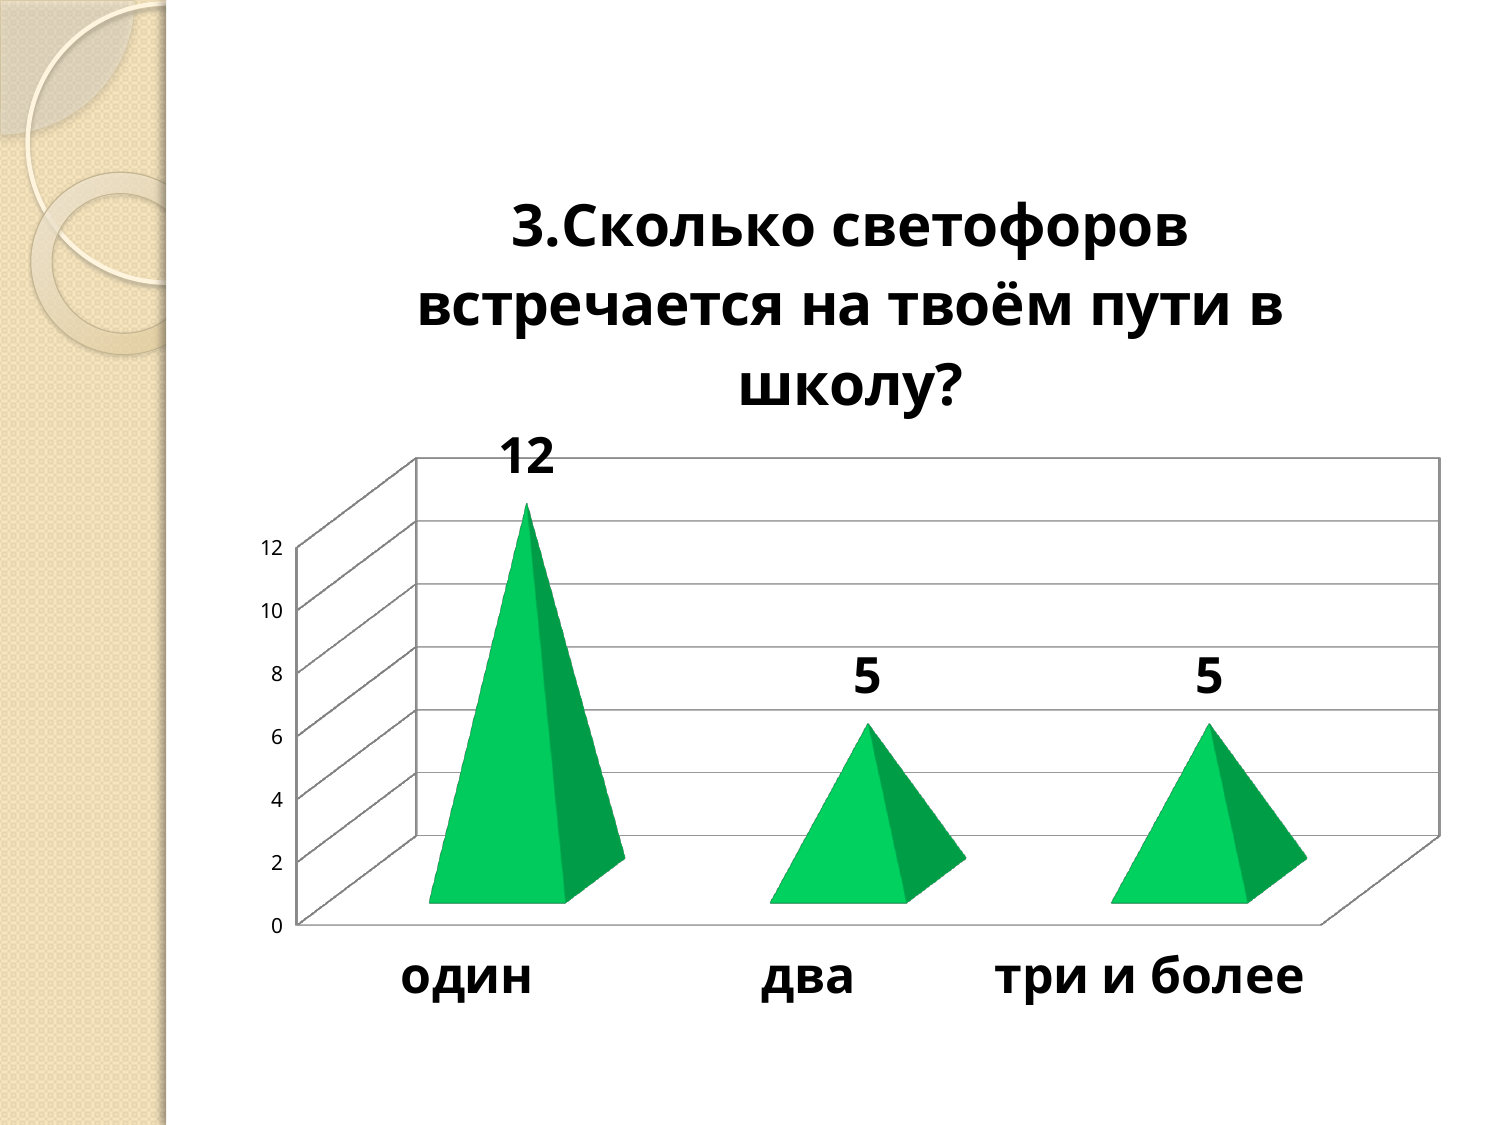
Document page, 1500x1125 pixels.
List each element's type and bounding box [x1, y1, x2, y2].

chart [235, 140, 1466, 1026]
